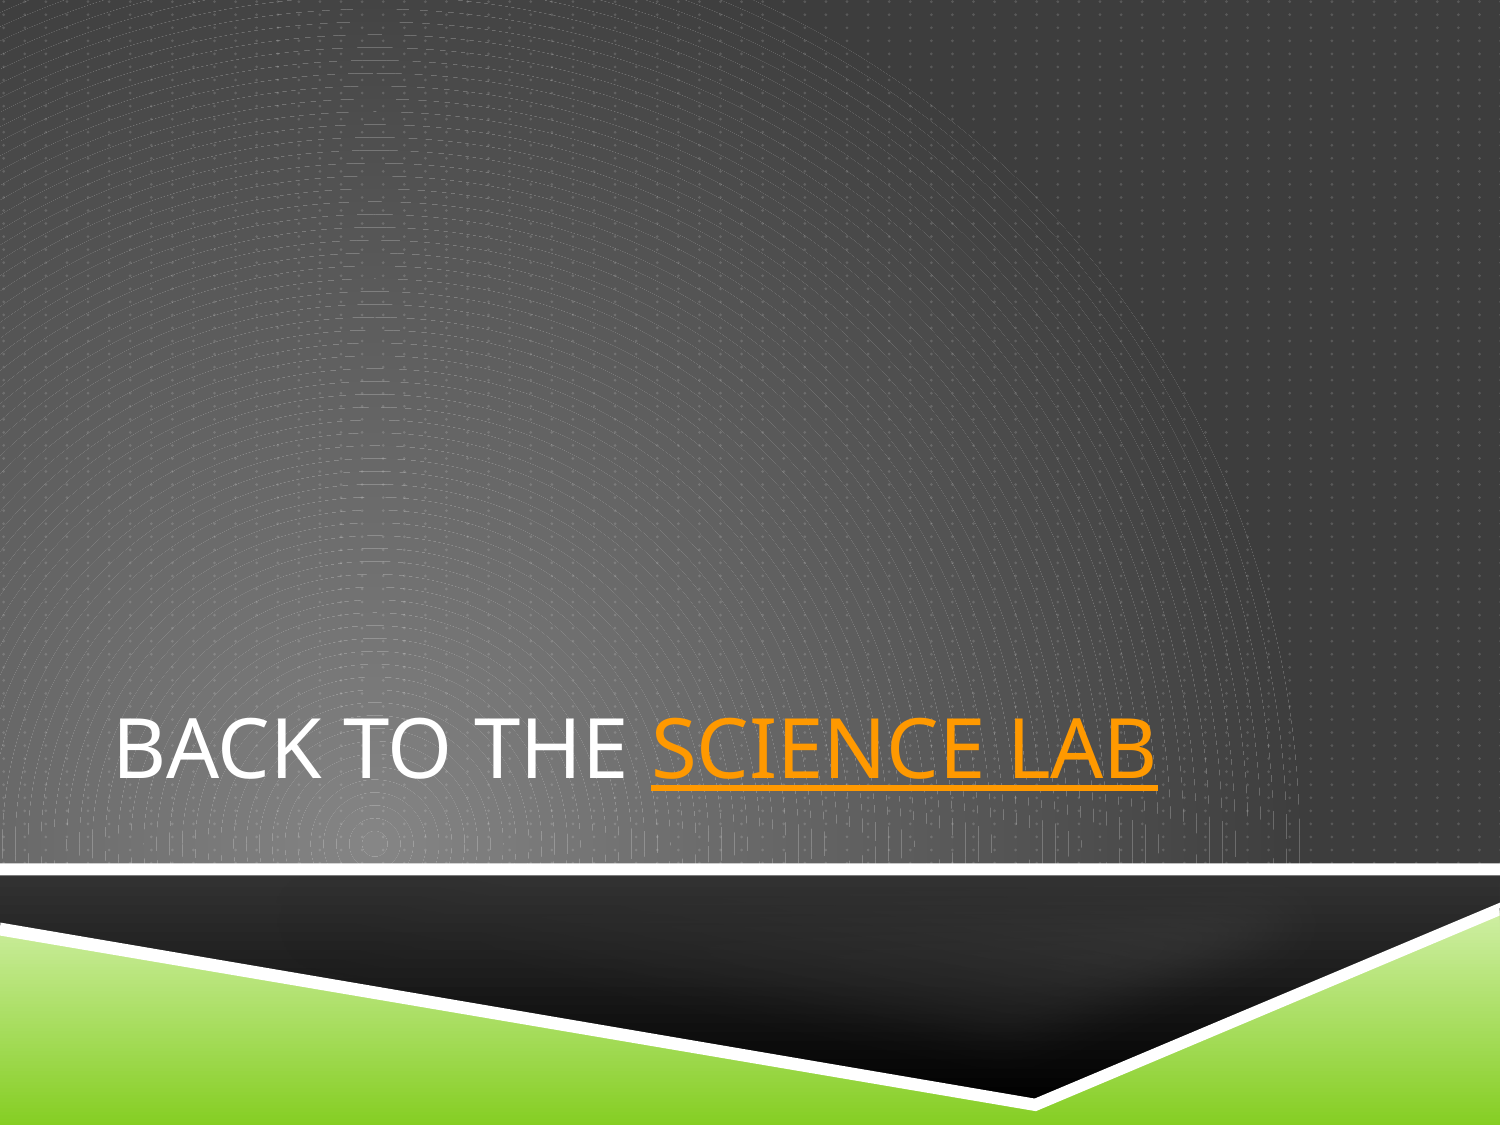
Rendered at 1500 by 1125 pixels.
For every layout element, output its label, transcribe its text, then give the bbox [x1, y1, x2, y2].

title Back to the science lab [112, 687, 1388, 911]
